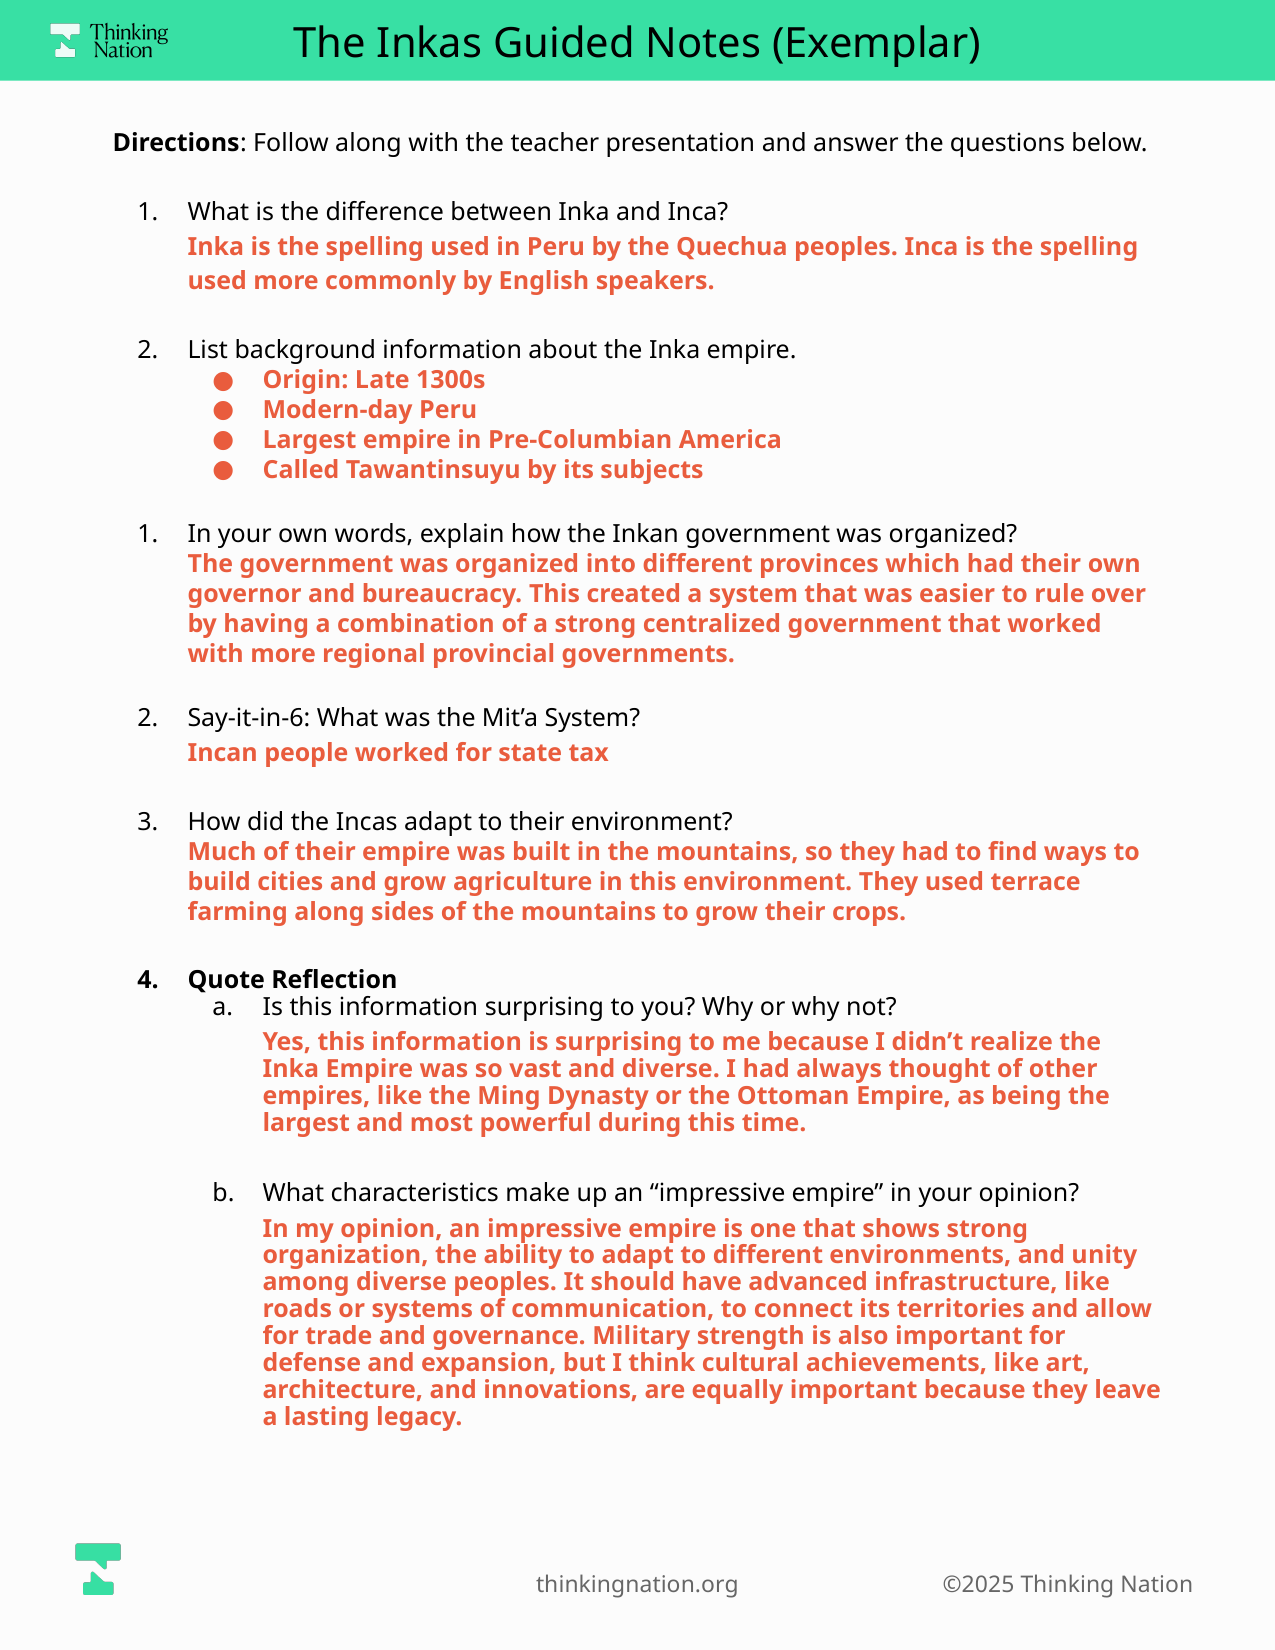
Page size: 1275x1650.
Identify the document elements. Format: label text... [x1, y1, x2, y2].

text_box ©2025 Thinking Nation [907, 1553, 1210, 1605]
text_box The Inkas Guided Notes (Exemplar) [0, 0, 1275, 81]
picture [62, 1533, 134, 1605]
text_box Directions: Follow along with the teacher presentation and answer the questions below. What is the difference between Inka and Inca? Inka is the spelling used in Peru by the Quechua peoples. Inca is the spelling used more commonly by English speakers. List background information about the Inka empire. Origin: Late 1300s Modern-day Peru Largest empire in Pre-Columbian America Called Tawantinsuyu by its subjects In your own words, explain how the Inkan government was organized? The government was organized into different provinces which had their own governor and bureaucracy. This created a system that was easier to rule over by having a combination of a strong centralized government that worked with more regional provincial governments. Say-it-in-6: What was the Mit’a System? Incan people worked for state tax How did the Incas adapt to their environment? Much of their empire was built in the mountains, so they had to find ways to build cities and grow agriculture in this environment. They used terrace farming along sides of the mountains to grow their crops. Quote Reflection Is this information surprising to you? Why or why not? Yes, this information is surprising to me because I didn’t realize the Inka Empire was so vast and diverse. I had always thought of other empires, like the Ming Dynasty or the Ottoman Empire, as being the largest and most powerful during this time. What characteristics make up an “impressive empire” in your opinion? In my opinion, an impressive empire is one that shows strong organization, the ability to adapt to different environments, and unity among diverse peoples. It should have advanced infrastructure, like roads or systems of communication, to connect its territories and allow for trade and governance. Military strength is also important for defense and expansion, but I think cultural achievements, like art, architecture, and innovations, are equally important because they leave a lasting legacy. [97, 107, 1178, 1473]
picture [36, 12, 172, 69]
text_box thinkingnation.org [486, 1553, 789, 1605]
